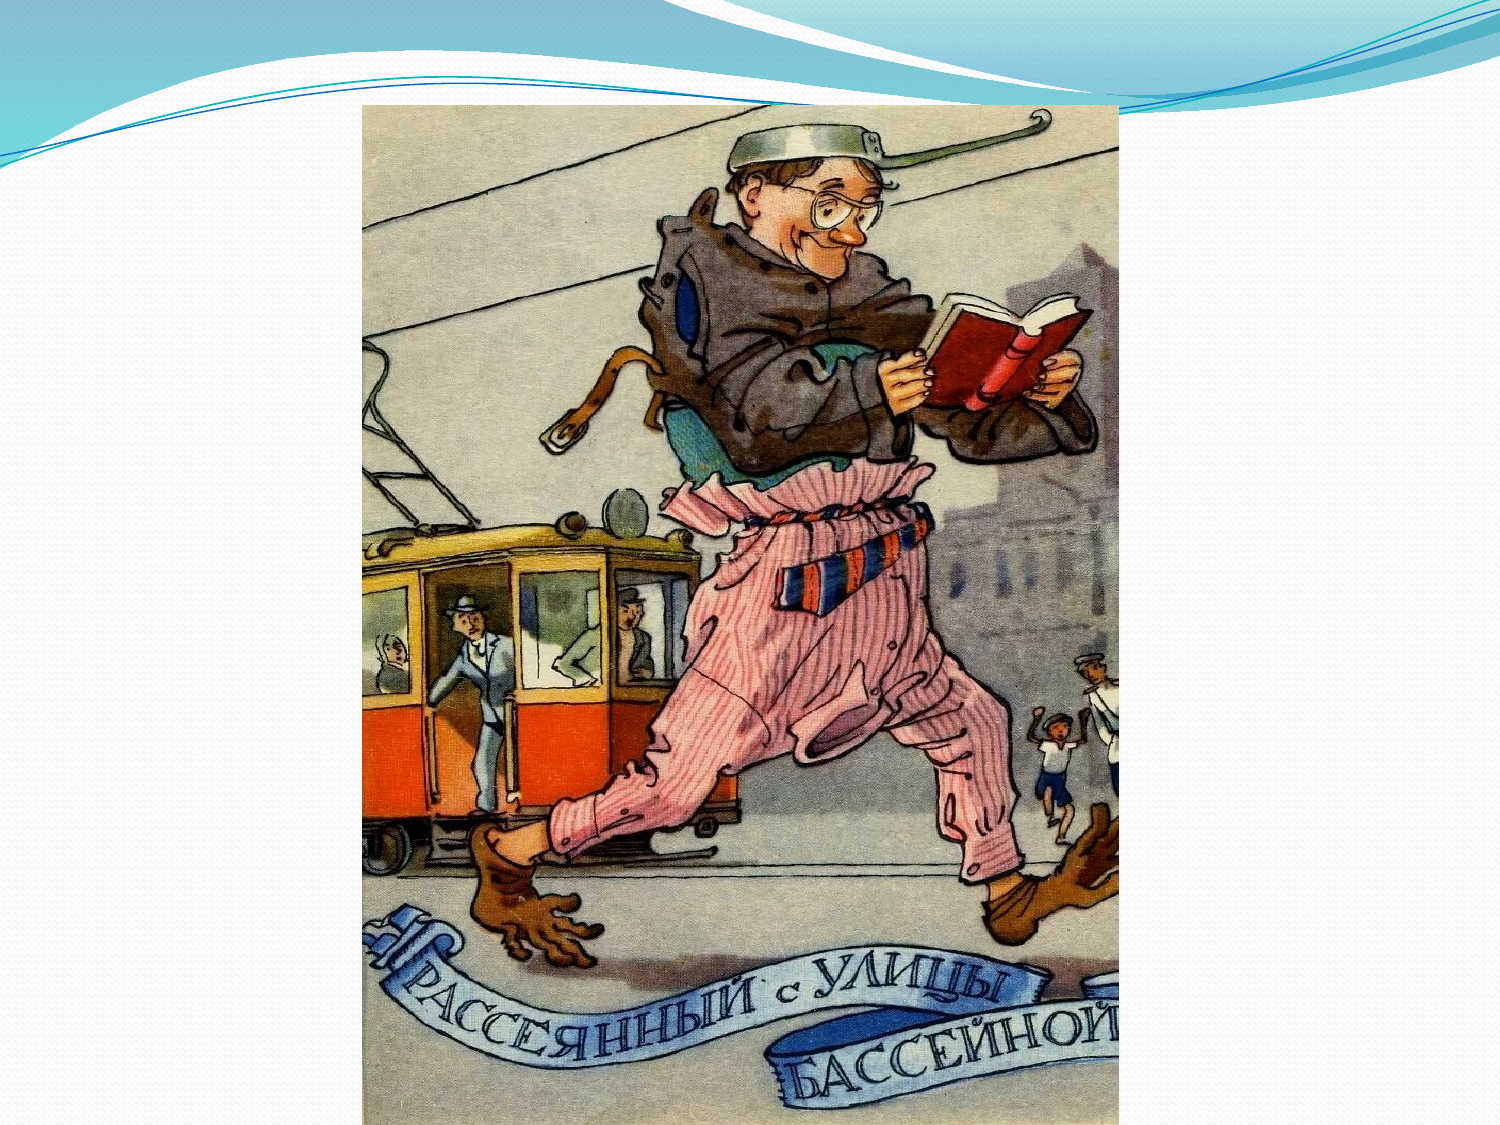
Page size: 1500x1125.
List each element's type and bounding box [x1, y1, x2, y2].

picture [362, 104, 1120, 1125]
